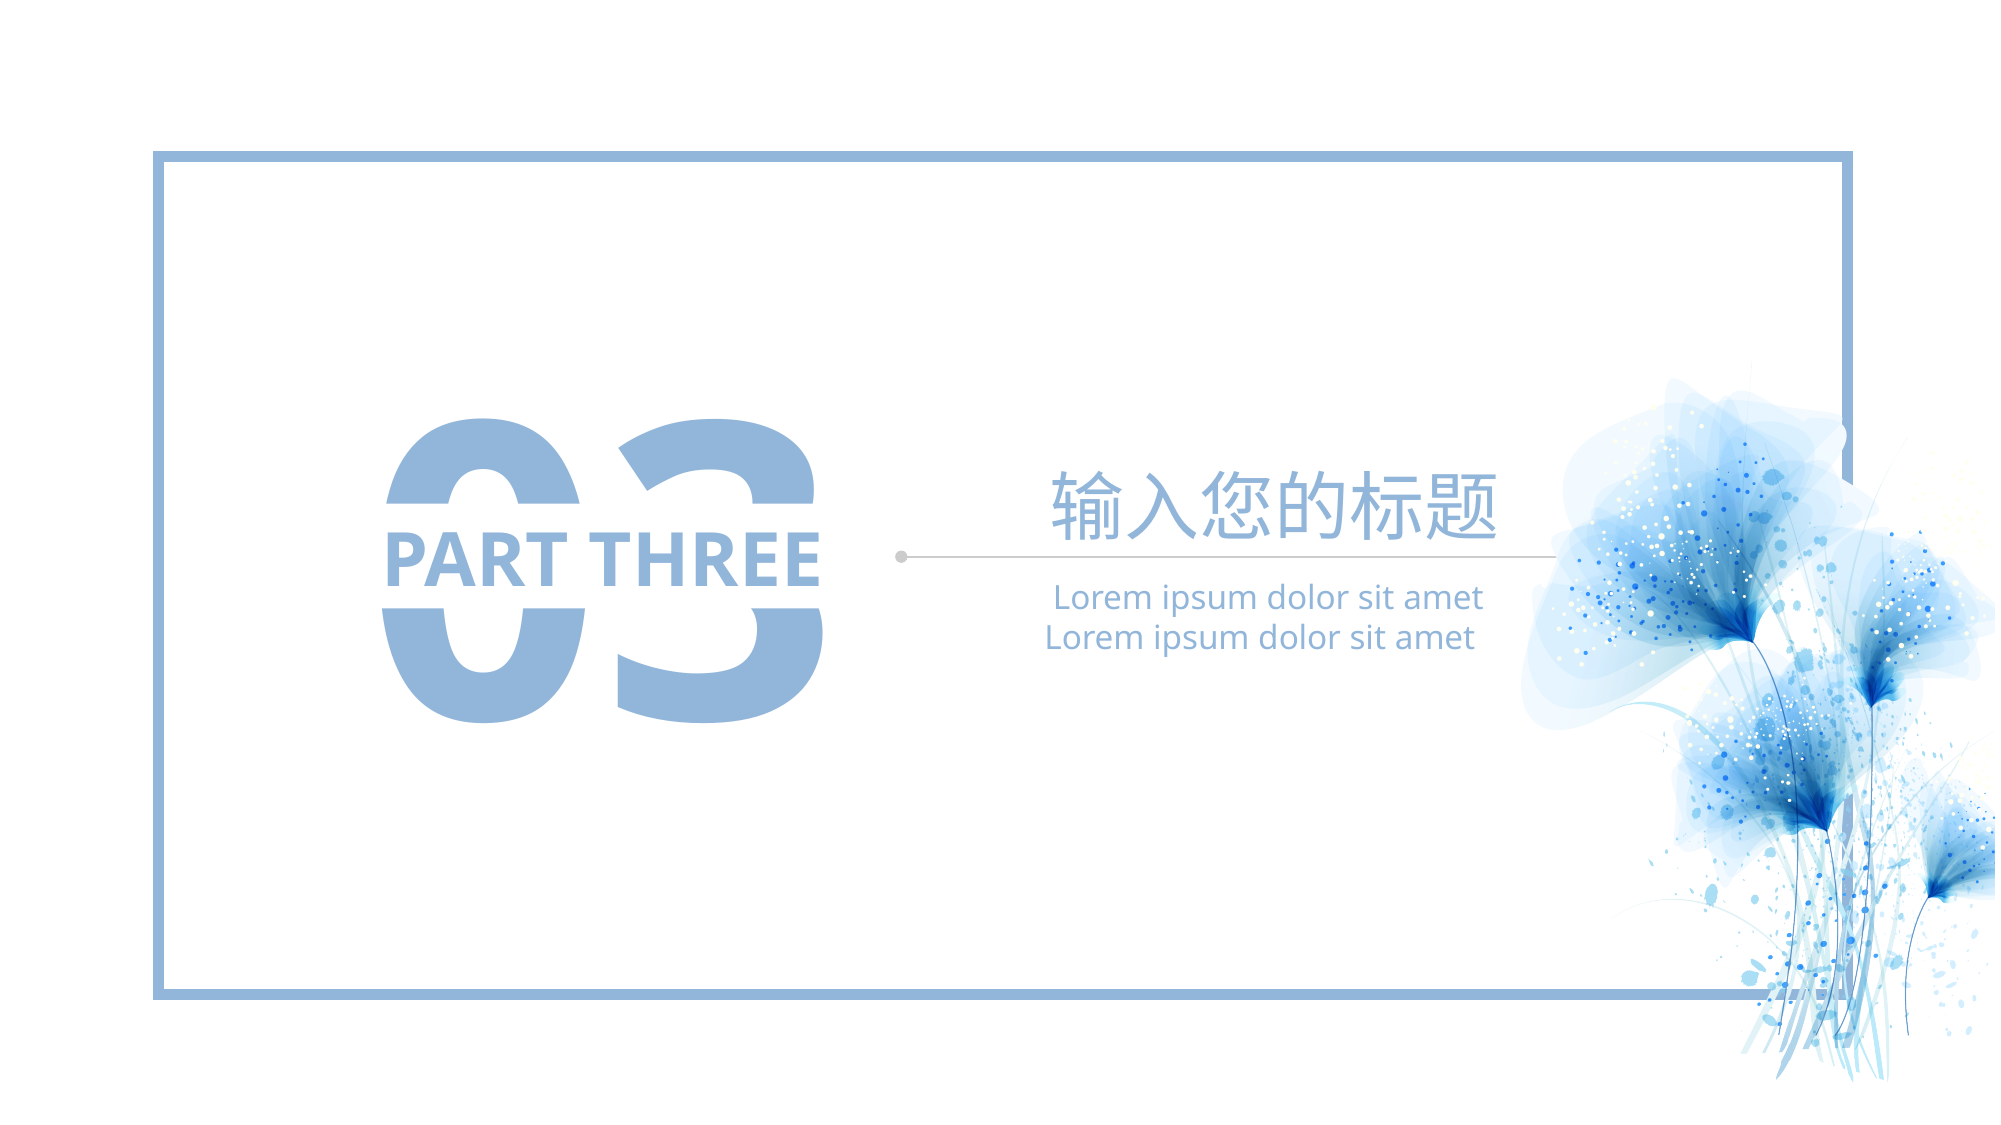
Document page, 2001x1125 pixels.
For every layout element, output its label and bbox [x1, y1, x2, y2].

picture [1375, 307, 1995, 1125]
text_box [158, 155, 1848, 995]
